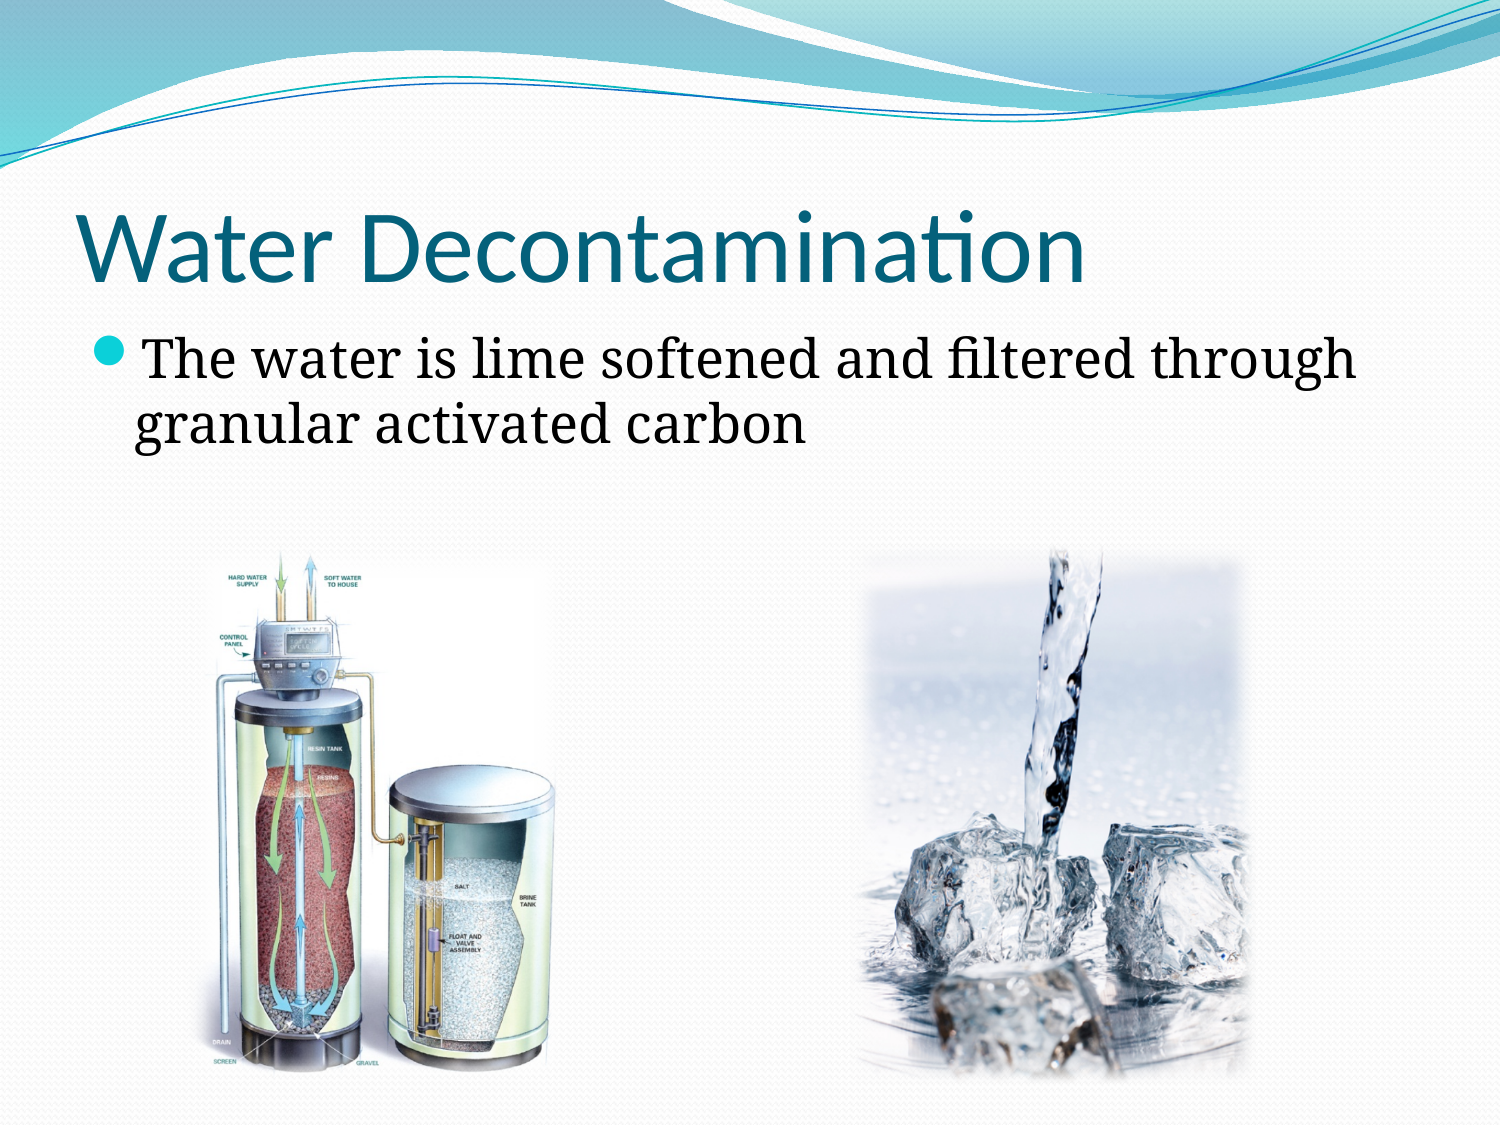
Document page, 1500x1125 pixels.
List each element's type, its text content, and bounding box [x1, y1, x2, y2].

title Water Decontamination [75, 115, 1425, 303]
list The water is lime softened and filtered through granular activated carbon [75, 317, 1425, 1038]
picture [187, 543, 570, 1086]
picture [849, 543, 1257, 1086]
